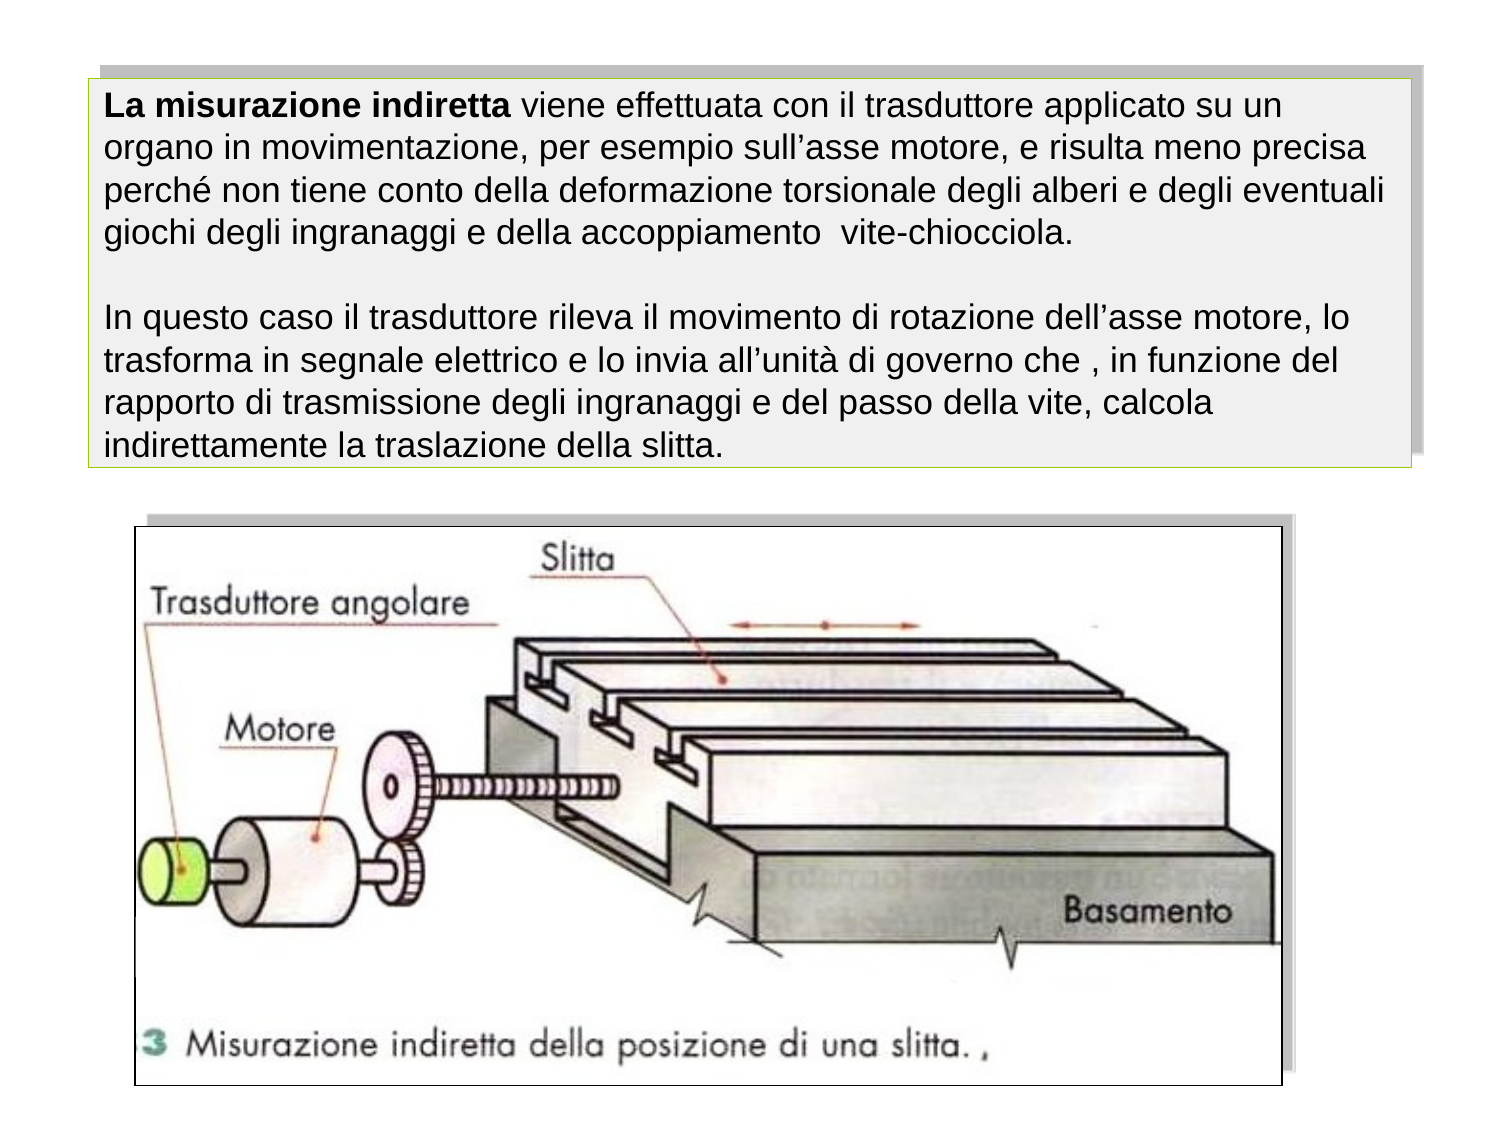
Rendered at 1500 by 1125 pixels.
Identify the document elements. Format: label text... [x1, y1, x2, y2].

title La misurazione indiretta viene effettuata con il trasduttore applicato su un organo in movimentazione, per esempio sull’asse motore, e risulta meno precisa perché non tiene conto della deformazione torsionale degli alberi e degli eventuali giochi degli ingranaggi e della accoppiamento vite-chiocciola. In questo caso il trasduttore rileva il movimento di rotazione dell’asse motore, lo trasforma in segnale elettrico e lo invia all’unità di governo che , in funzione del rapporto di trasmissione degli ingranaggi e del passo della vite, calcola indirettamente la traslazione della slitta. [88, 78, 1412, 468]
picture [135, 526, 1282, 1085]
